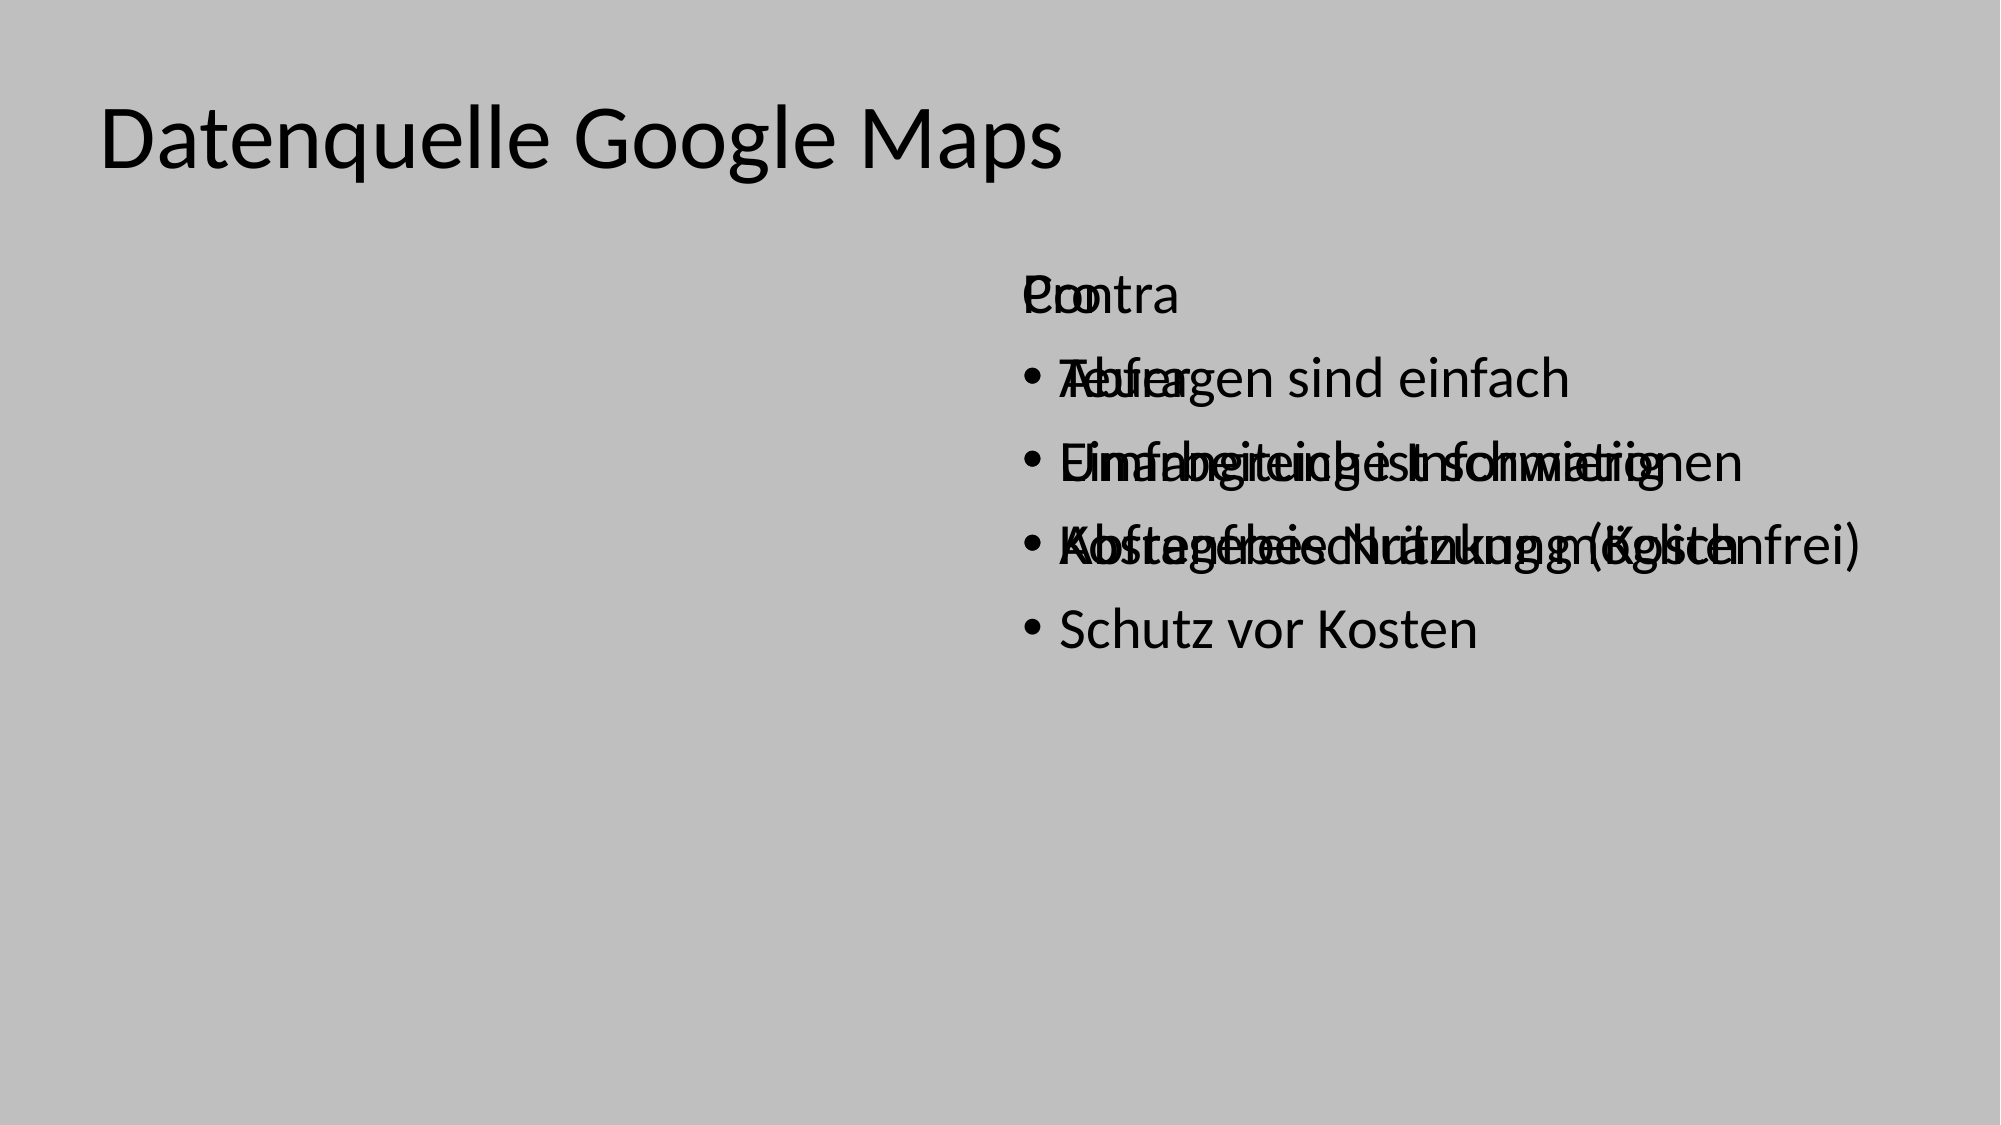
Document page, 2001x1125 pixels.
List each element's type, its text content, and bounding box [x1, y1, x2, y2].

title Datenquelle Google Maps [99, 44, 1900, 233]
list Contra Teuer Einarbeitung ist schwierig Abfragebeschränkung (Kostenfrei) [1022, 263, 1901, 916]
